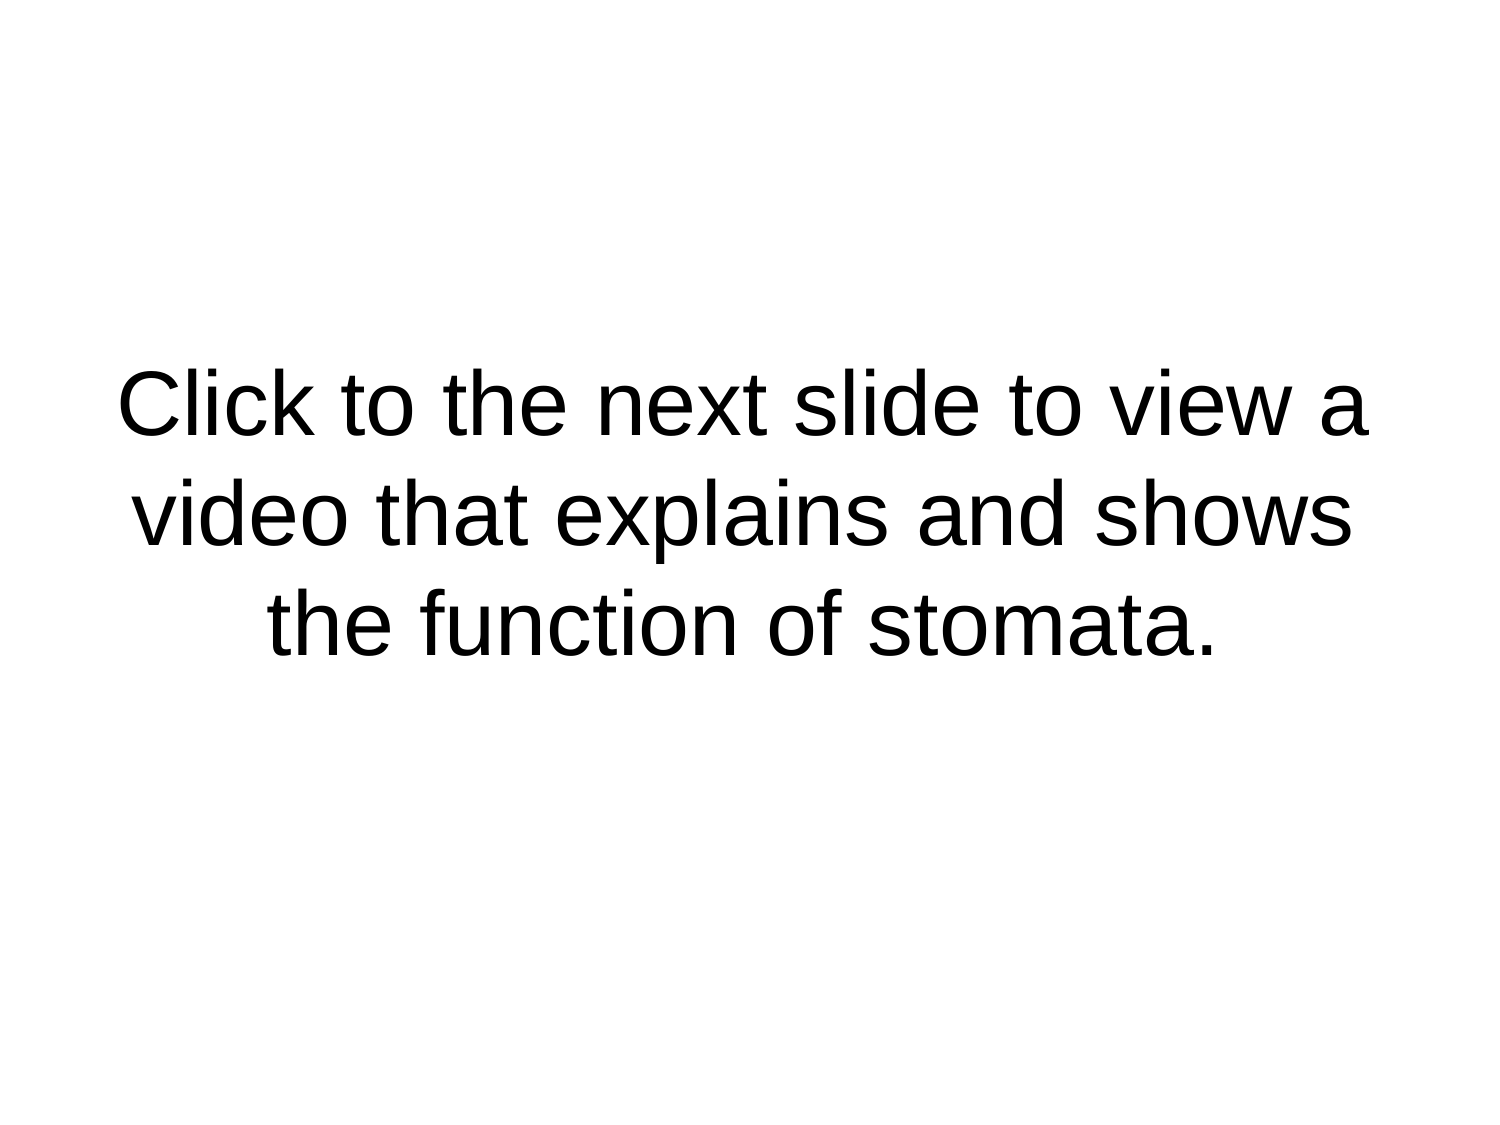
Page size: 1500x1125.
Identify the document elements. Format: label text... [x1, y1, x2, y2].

title Click to the next slide to view a video that explains and shows the function of stomata. [62, 249, 1426, 768]
